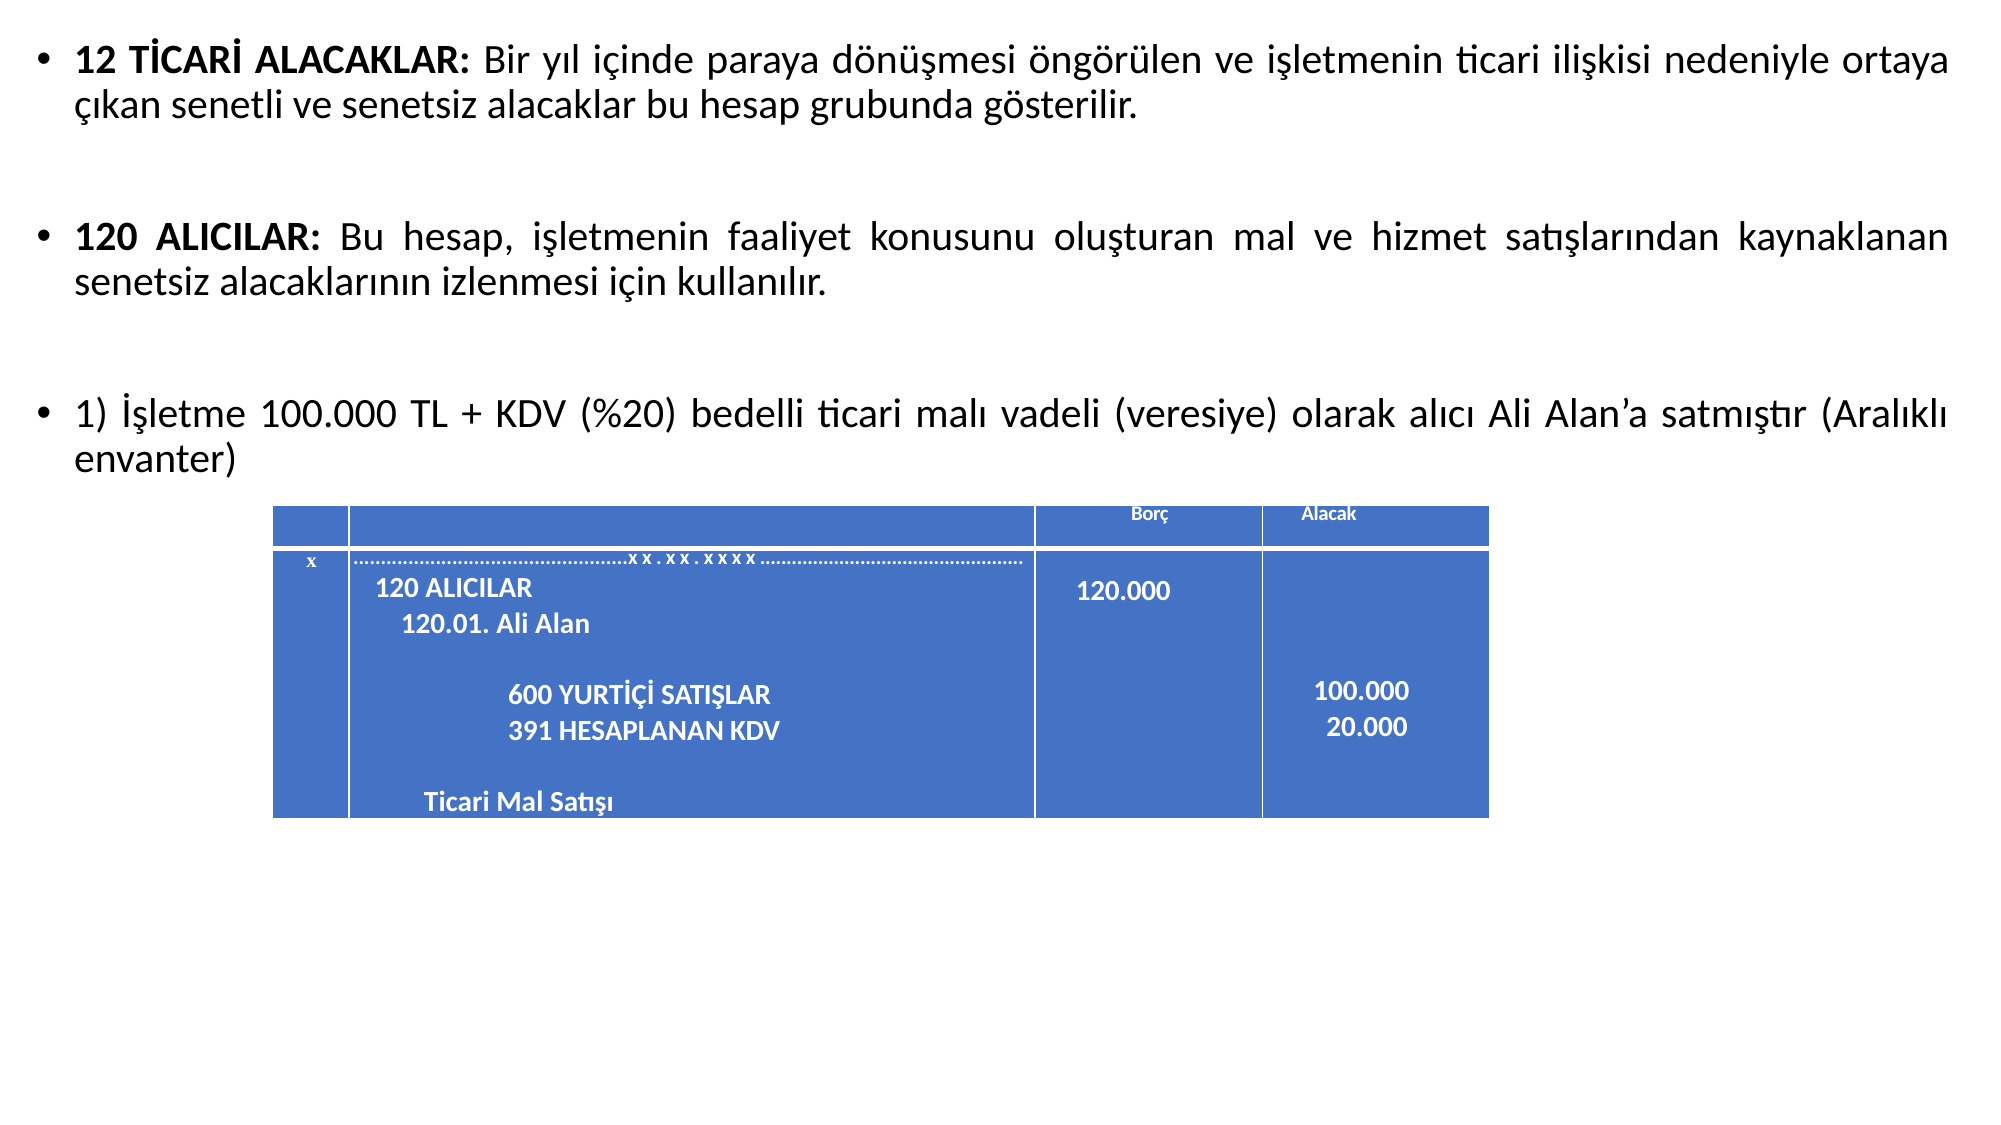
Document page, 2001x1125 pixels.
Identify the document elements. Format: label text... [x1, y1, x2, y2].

table_header [273, 506, 348, 546]
table_header [350, 506, 1034, 546]
table_header Alacak [1263, 506, 1489, 546]
table_cell x [273, 551, 348, 818]
table_header Borç [1036, 506, 1262, 546]
table_cell ..................................................xx.xx.xxxx.................................................. 120 ALICILAR 120.01. Ali Alan 600 YURTİÇİ SATIŞLAR 391 HESAPLANAN KDV Ticari Mal Satışı [350, 551, 1034, 818]
list 12 TİCARİ ALACAKLAR: Bir yıl içinde paraya dönüşmesi öngörülen ve işletmenin ticari ilişkisi nedeniyle ortaya çıkan senetli ve senetsiz alacaklar bu hesap grubunda gösterilir. 120 ALICILAR: Bu hesap, işletmenin faaliyet konusunu oluşturan mal ve hizmet satışlarından kaynaklanan senetsiz alacaklarının izlenmesi için kullanılır. 1) İşletme 100.000 TL + KDV (%20) bedelli ticari malı vadeli (veresiye) olarak alıcı Ali Alan’a satmıştır (Aralıklı envanter) [21, 30, 1966, 1072]
table_cell 120.000 [1036, 551, 1262, 818]
table_cell 100.000 20.000 [1263, 551, 1489, 818]
